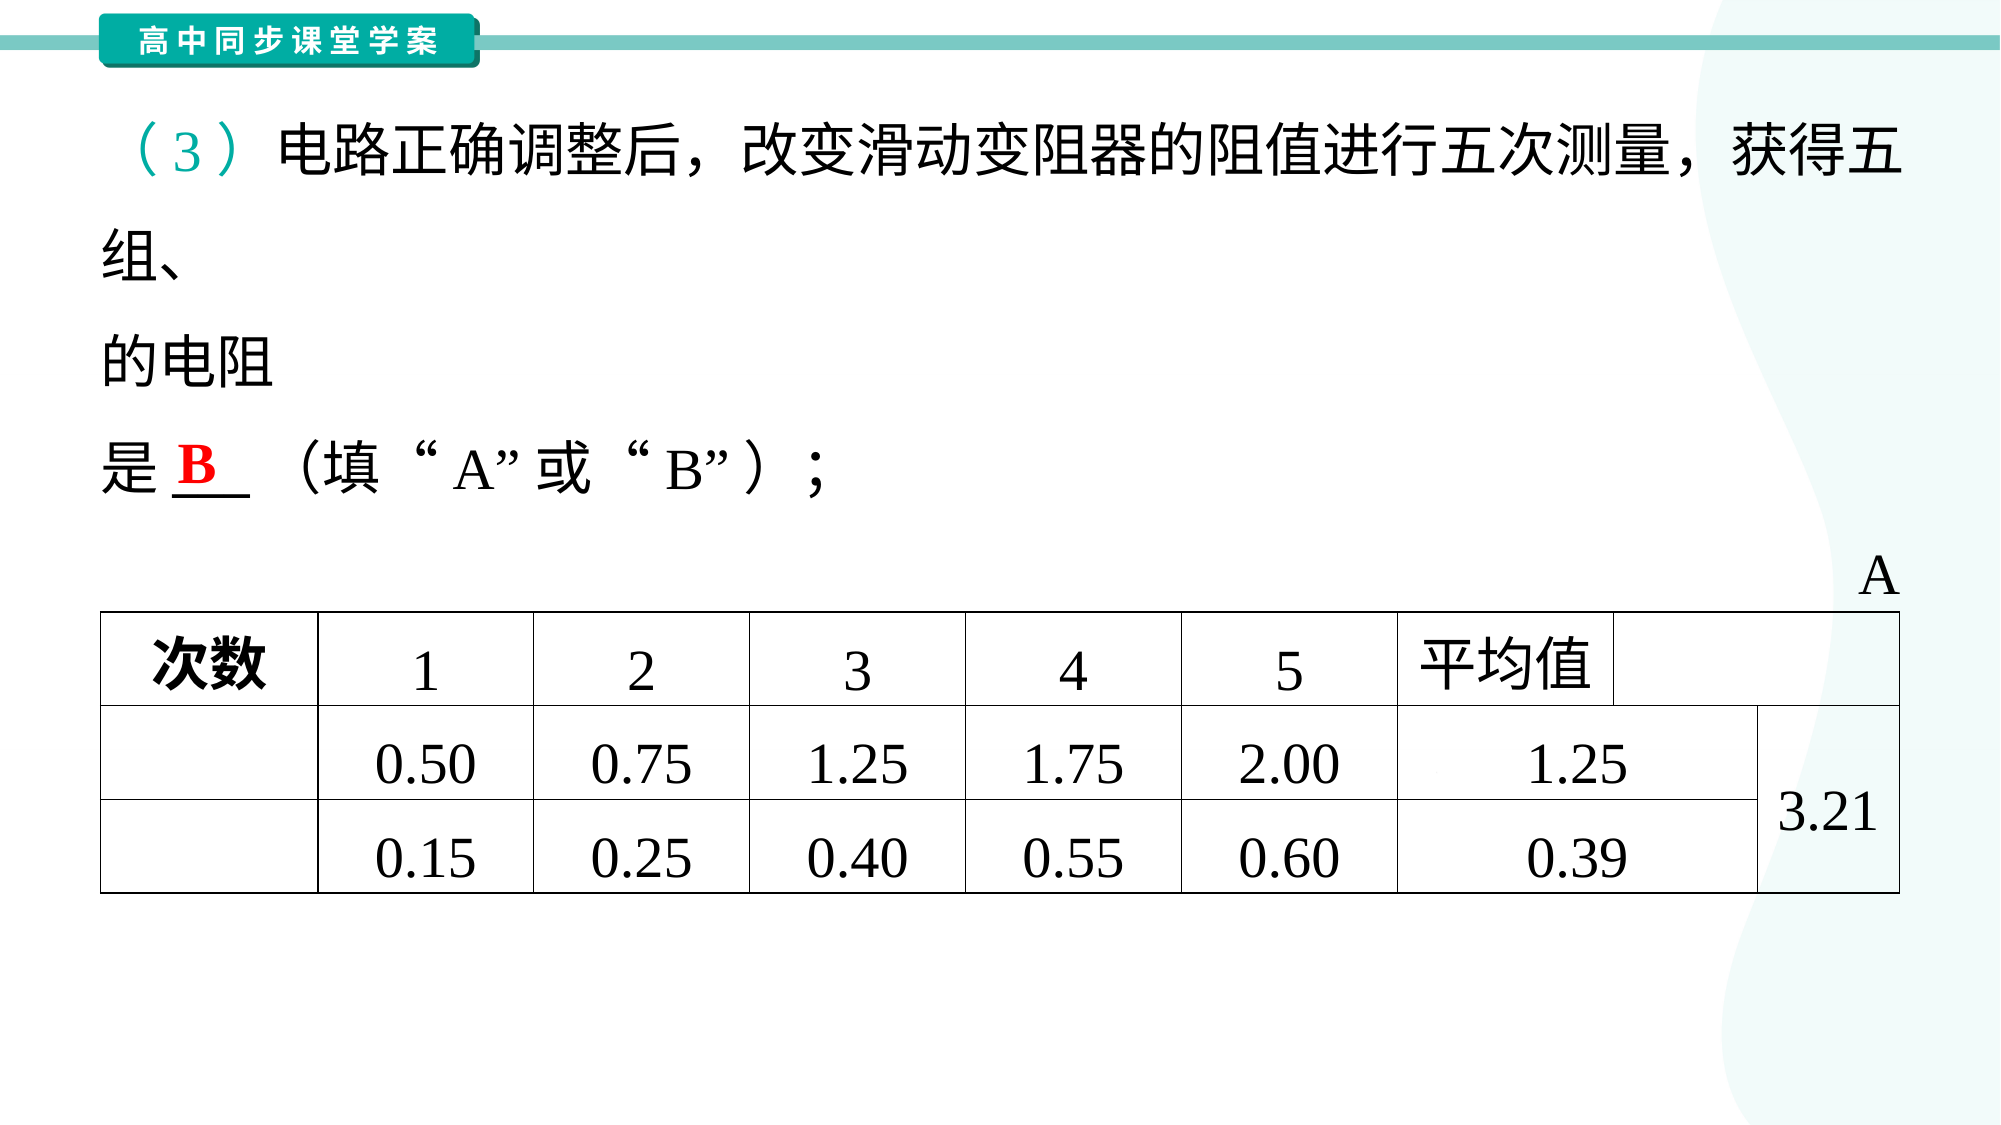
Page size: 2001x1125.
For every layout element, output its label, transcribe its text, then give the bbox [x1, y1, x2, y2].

text_box B [156, 390, 238, 484]
picture [0, 0, 2000, 1125]
